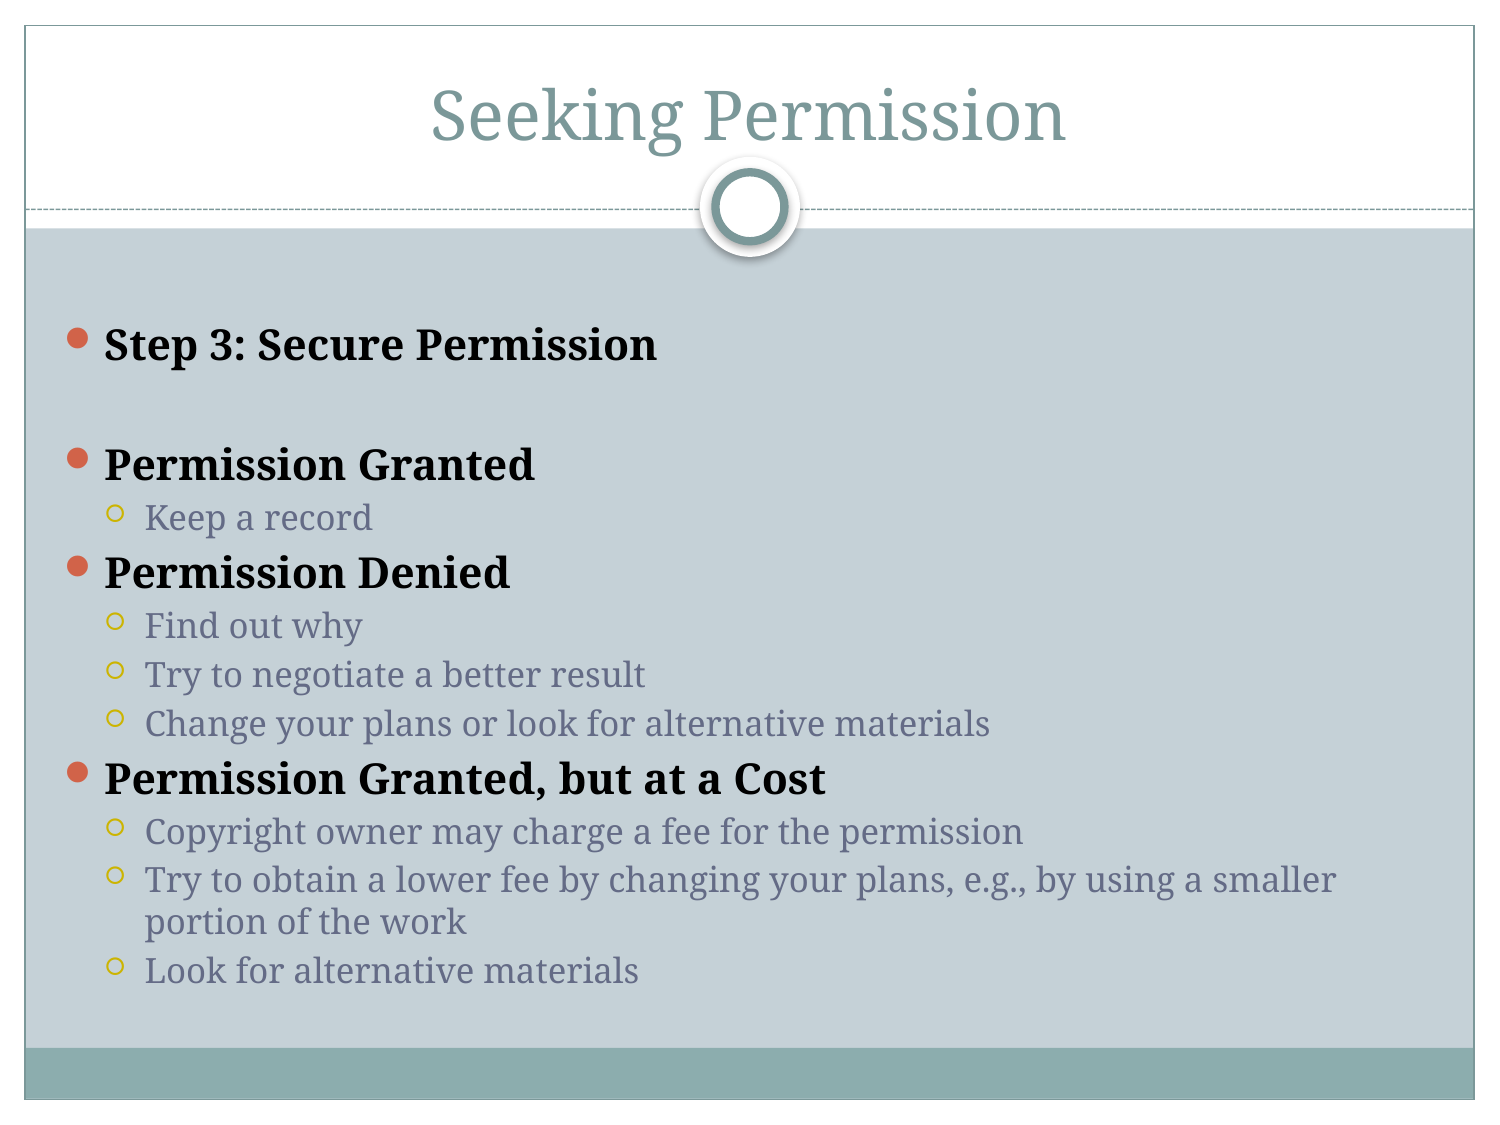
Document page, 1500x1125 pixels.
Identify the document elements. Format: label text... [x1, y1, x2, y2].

list Step 3: Secure Permission Permission Granted Keep a record Permission Denied Find out why Try to negotiate a better result Change your plans or look for alternative materials Permission Granted, but at a Cost Copyright owner may charge a fee for the permission Try to obtain a lower fee by changing your plans, e.g., by using a smaller portion of the work Look for alternative materials [49, 250, 1445, 1001]
title Seeking Permission [49, 37, 1450, 162]
